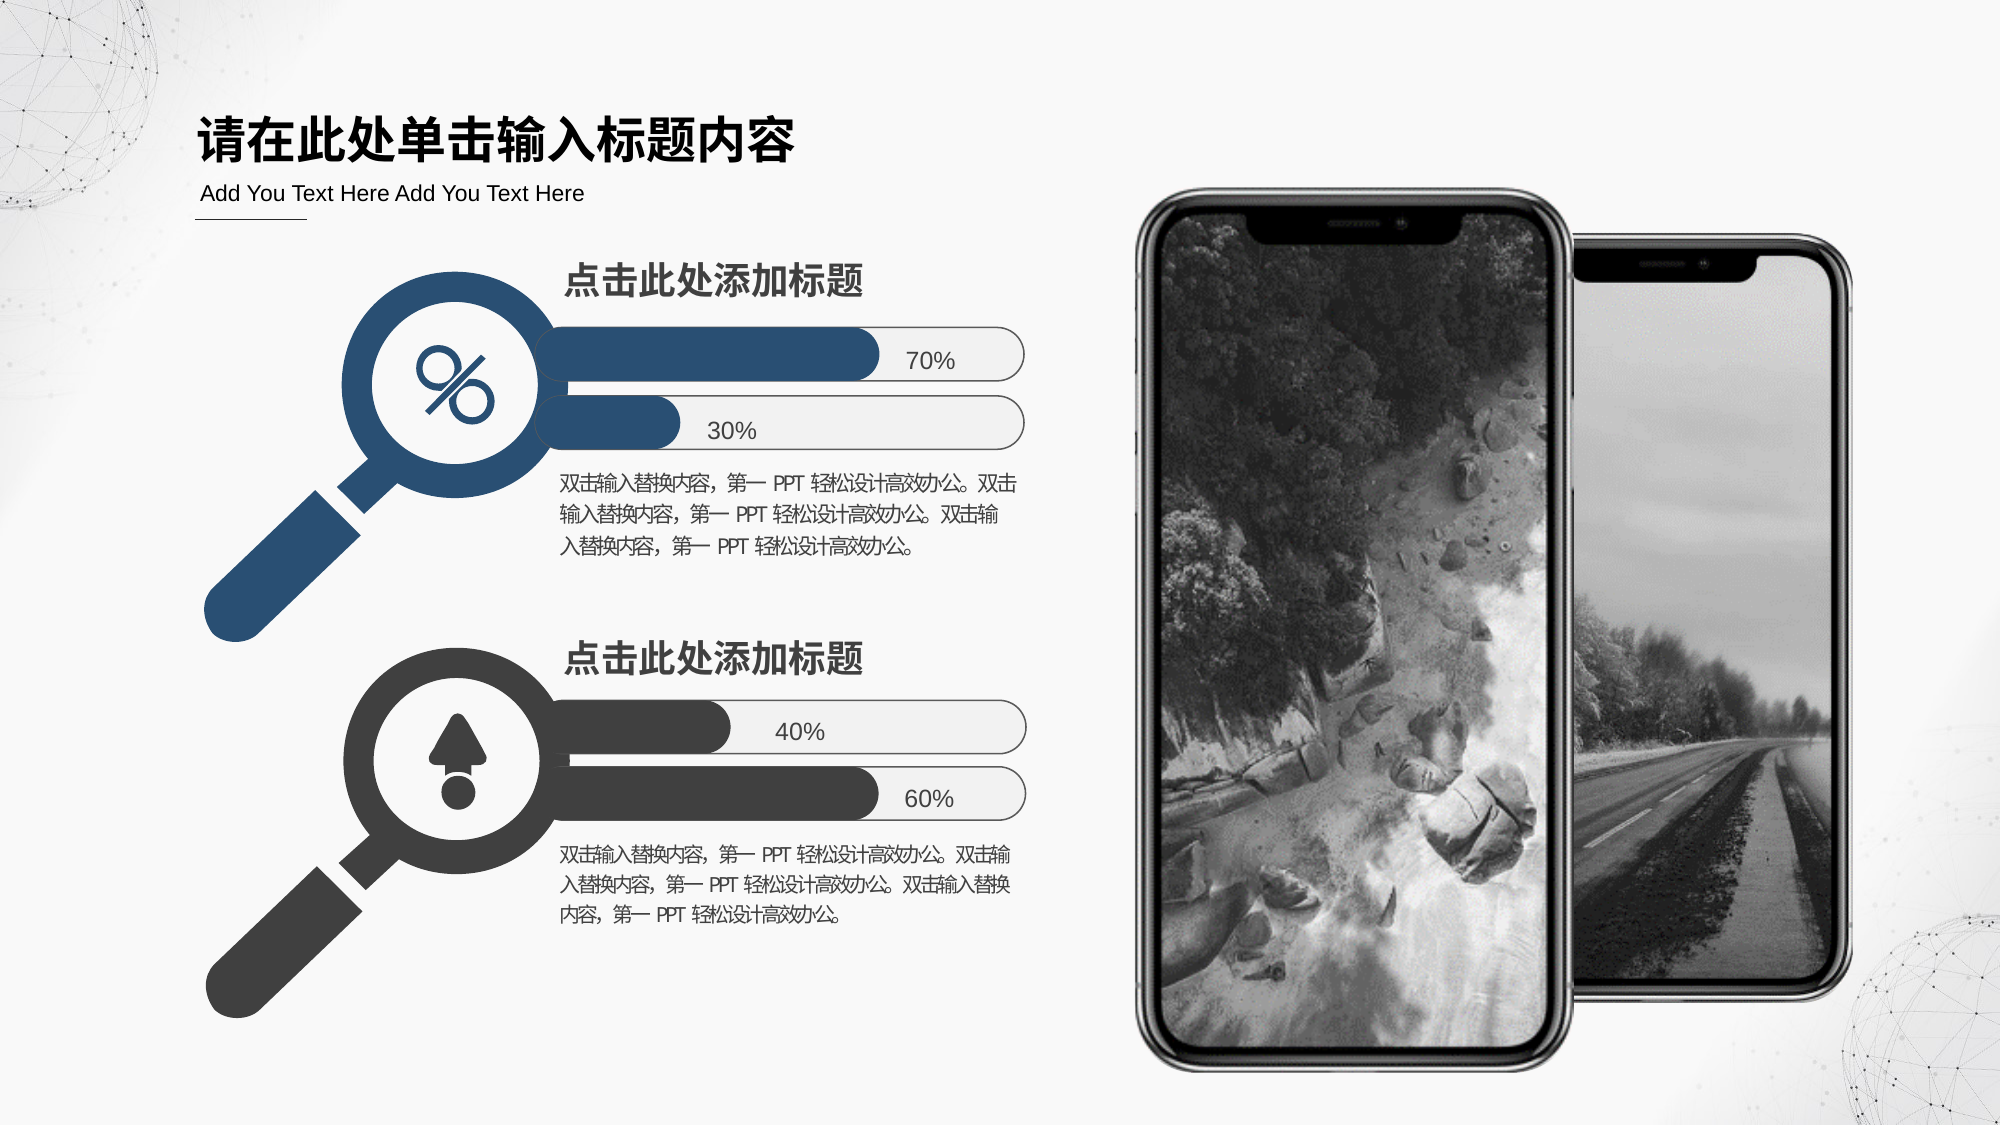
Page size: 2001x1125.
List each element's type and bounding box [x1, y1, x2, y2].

text_box [185, 102, 875, 220]
text_box [1134, 186, 1853, 1073]
text_box [203, 647, 570, 1021]
text_box [201, 271, 569, 645]
text_box [535, 251, 1026, 566]
text_box [534, 629, 1027, 934]
picture [0, 0, 2000, 1125]
